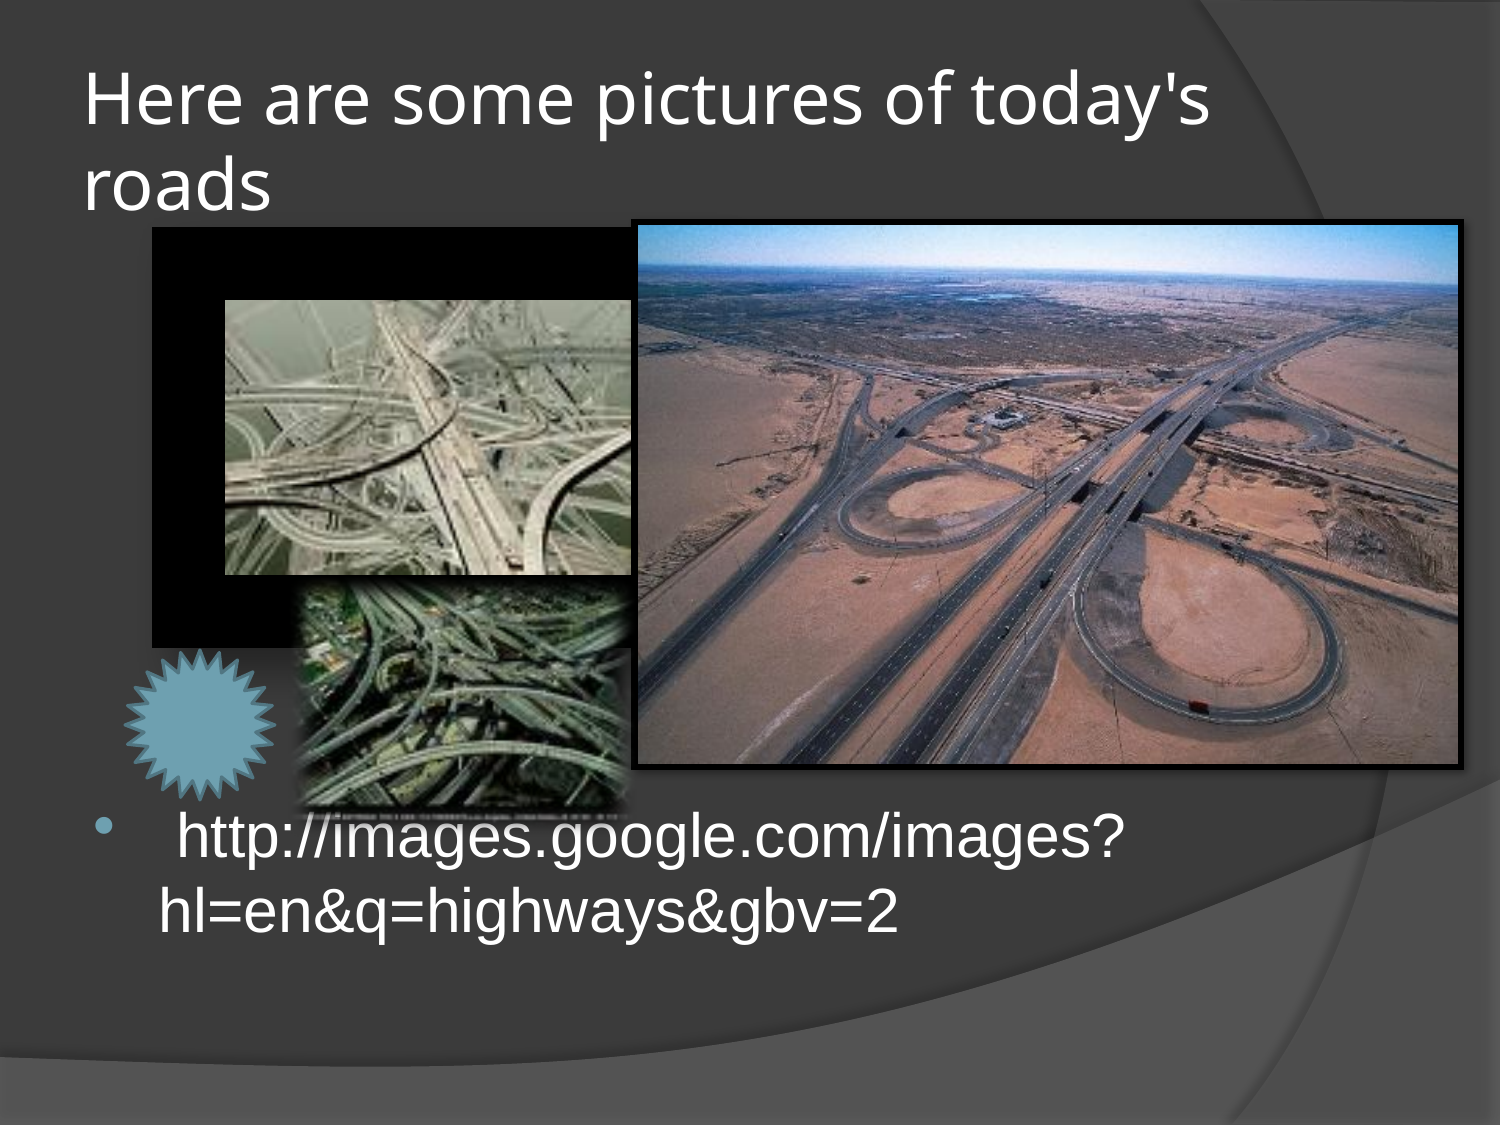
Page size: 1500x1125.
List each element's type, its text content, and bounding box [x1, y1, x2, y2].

picture [224, 299, 630, 576]
title Here are some pictures of today's roads [75, 45, 1300, 233]
text_box [123, 648, 277, 802]
list http://images.google.com/images?hl=en&q=highways&gbv=2 [75, 262, 1300, 1005]
picture [637, 224, 1459, 765]
picture [287, 574, 638, 838]
